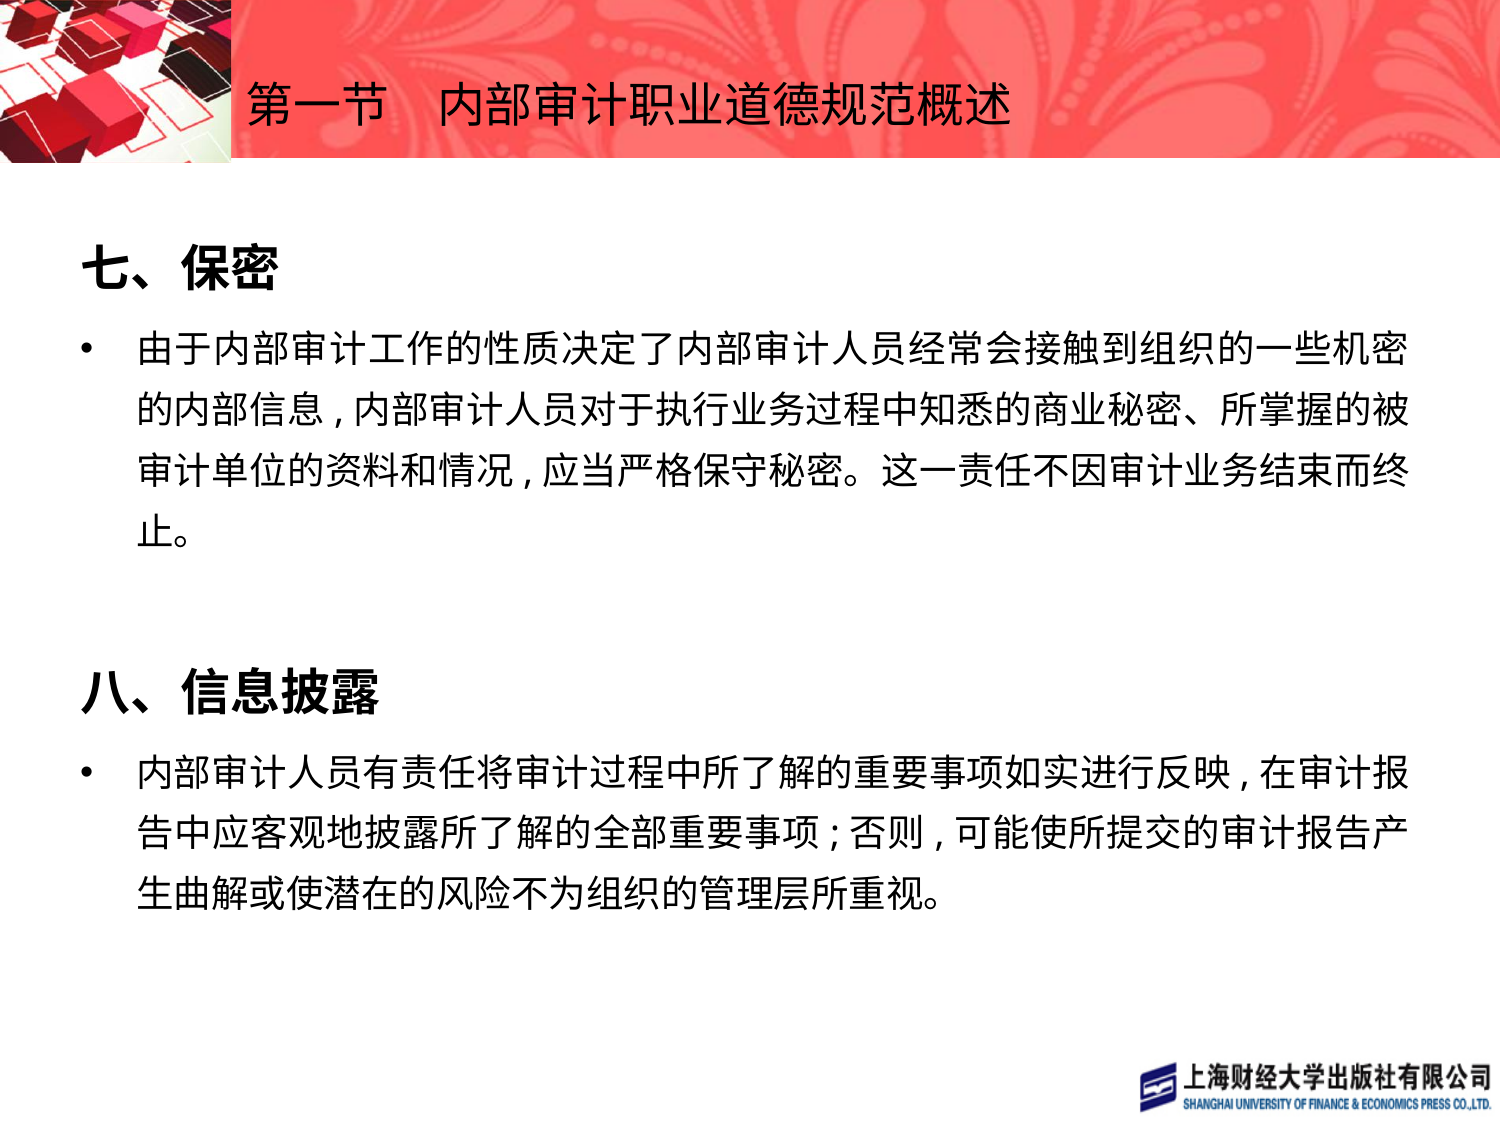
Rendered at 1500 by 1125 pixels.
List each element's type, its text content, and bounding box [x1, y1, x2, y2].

picture [1139, 1058, 1495, 1118]
title 第一节 内部审计职业道德规范概述 [230, 45, 1461, 161]
list 七、保密 由于内部审计工作的性质决定了内部审计人员经常会接触到组织的一些机密的内部信息,内部审计人员对于执行业务过程中知悉的商业秘密、所掌握的被审计单位的资料和情况,应当严格保守秘密。这一责任不因审计业务结束而终止。 八、信息披露 内部审计人员有责任将审计过程中所了解的重要事项如实进行反映,在审计报告中应客观地披露所了解的全部重要事项;否则,可能使所提交的审计报告产生曲解或使潜在的风险不为组织的管理层所重视。 [64, 208, 1425, 1047]
